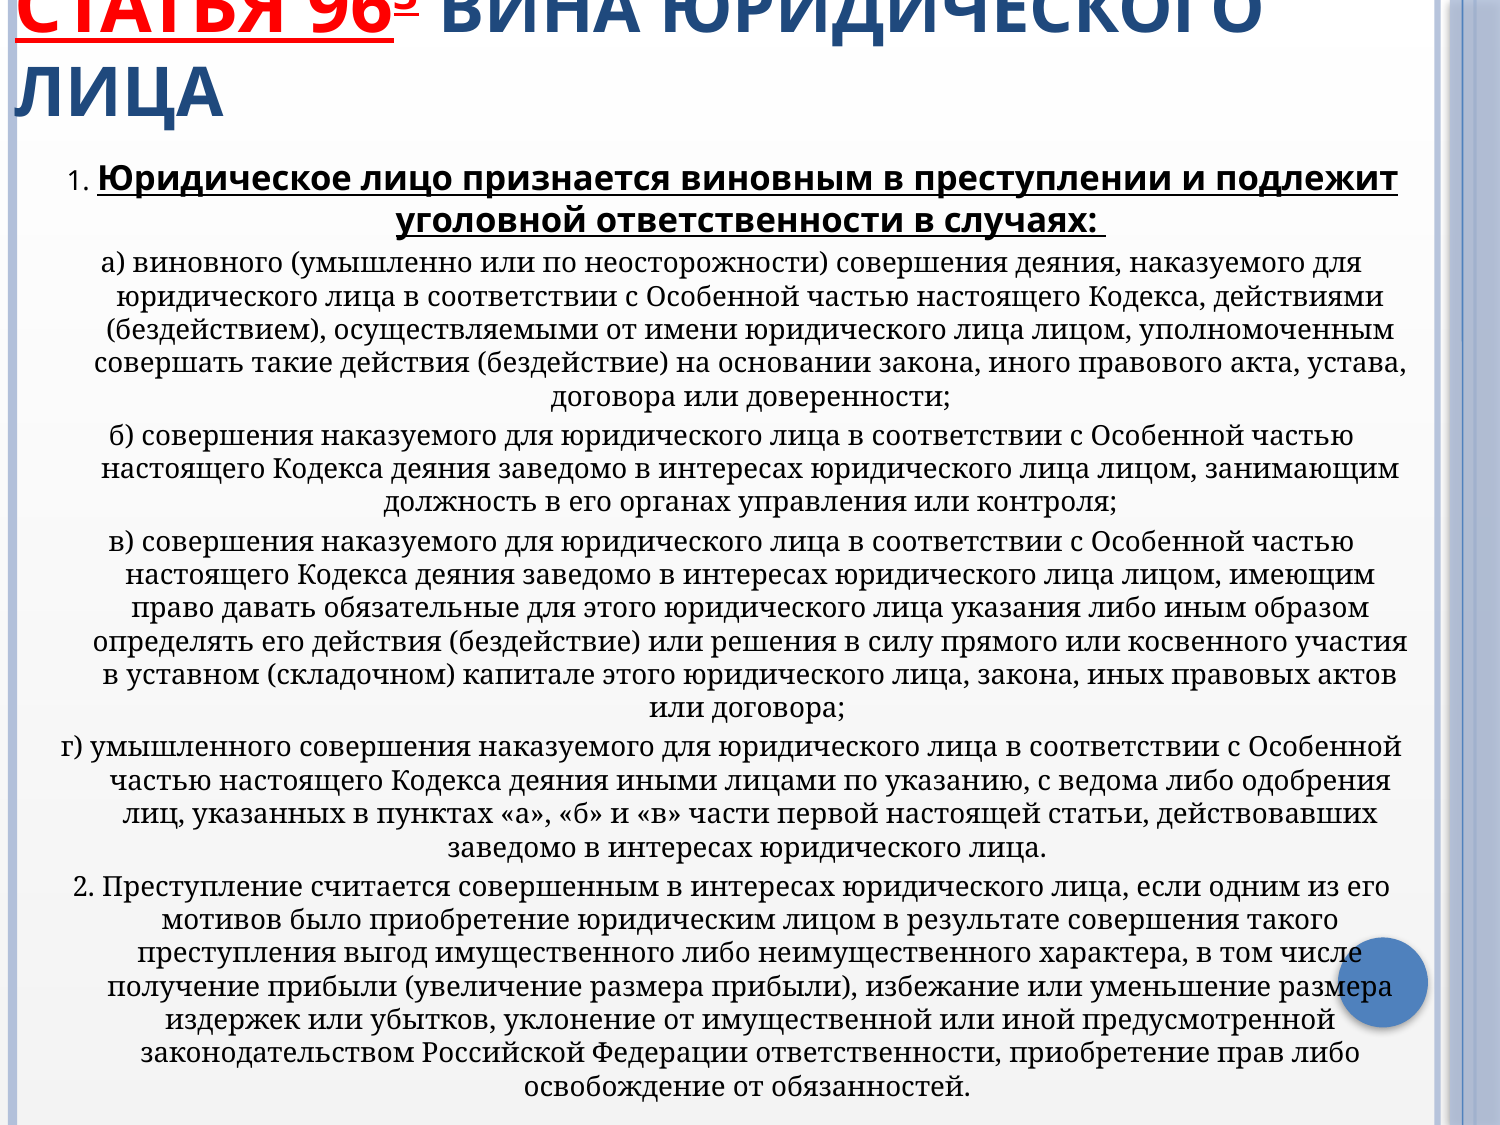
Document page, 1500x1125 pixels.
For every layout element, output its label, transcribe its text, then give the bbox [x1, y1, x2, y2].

list 1. Юридическое лицо признается виновным в преступлении и подлежит уголовной ответственности в случаях: а) виновного (умышленно или по неосторожности) совершения деяния, наказуемого для юридического лица в соответствии с Особенной частью настоящего Кодекса, действиями (бездействием), осуществляемыми от имени юридического лица лицом, уполномоченным совершать такие действия (бездействие) на основании закона, иного правового акта, устава, договора или доверенности; б) совершения наказуемого для юридического лица в соответствии с Особенной частью настоящего Кодекса деяния заведомо в интересах юридического лица лицом, занимающим должность в его органах управления или контроля; в) совершения наказуемого для юридического лица в соответствии с Особенной частью настоящего Кодекса деяния заведомо в интересах юридического лица лицом, имеющим право давать обязательные для этого юридического лица указания либо иным образом определять его действия (бездействие) или решения в силу прямого или косвенного участия в уставном (складочном) капитале этого юридического лица, закона, иных правовых актов или договора; г) умышленного совершения наказуемого для юридического лица в соответствии с Особенной частью настоящего Кодекса деяния иными лицами по указанию, с ведома либо одобрения лиц, указанных в пунктах «а», «б» и «в» части первой настоящей статьи, действовавших заведомо в интересах юридического лица. 2. Преступление считается совершенным в интересах юридического лица, если одним из его мотивов было приобретение юридическим лицом в результате совершения такого преступления выгод имущественного либо неимущественного характера, в том числе получение прибыли (увеличение размера прибыли), избежание или уменьшение размера издержек или убытков, уклонение от имущественной или иной предусмотренной законодательством Российской Федерации ответственности, приобретение прав либо освобождение от обязанностей. [29, 149, 1436, 1125]
title Статья 963 Вина юридического лица [0, 0, 1500, 138]
